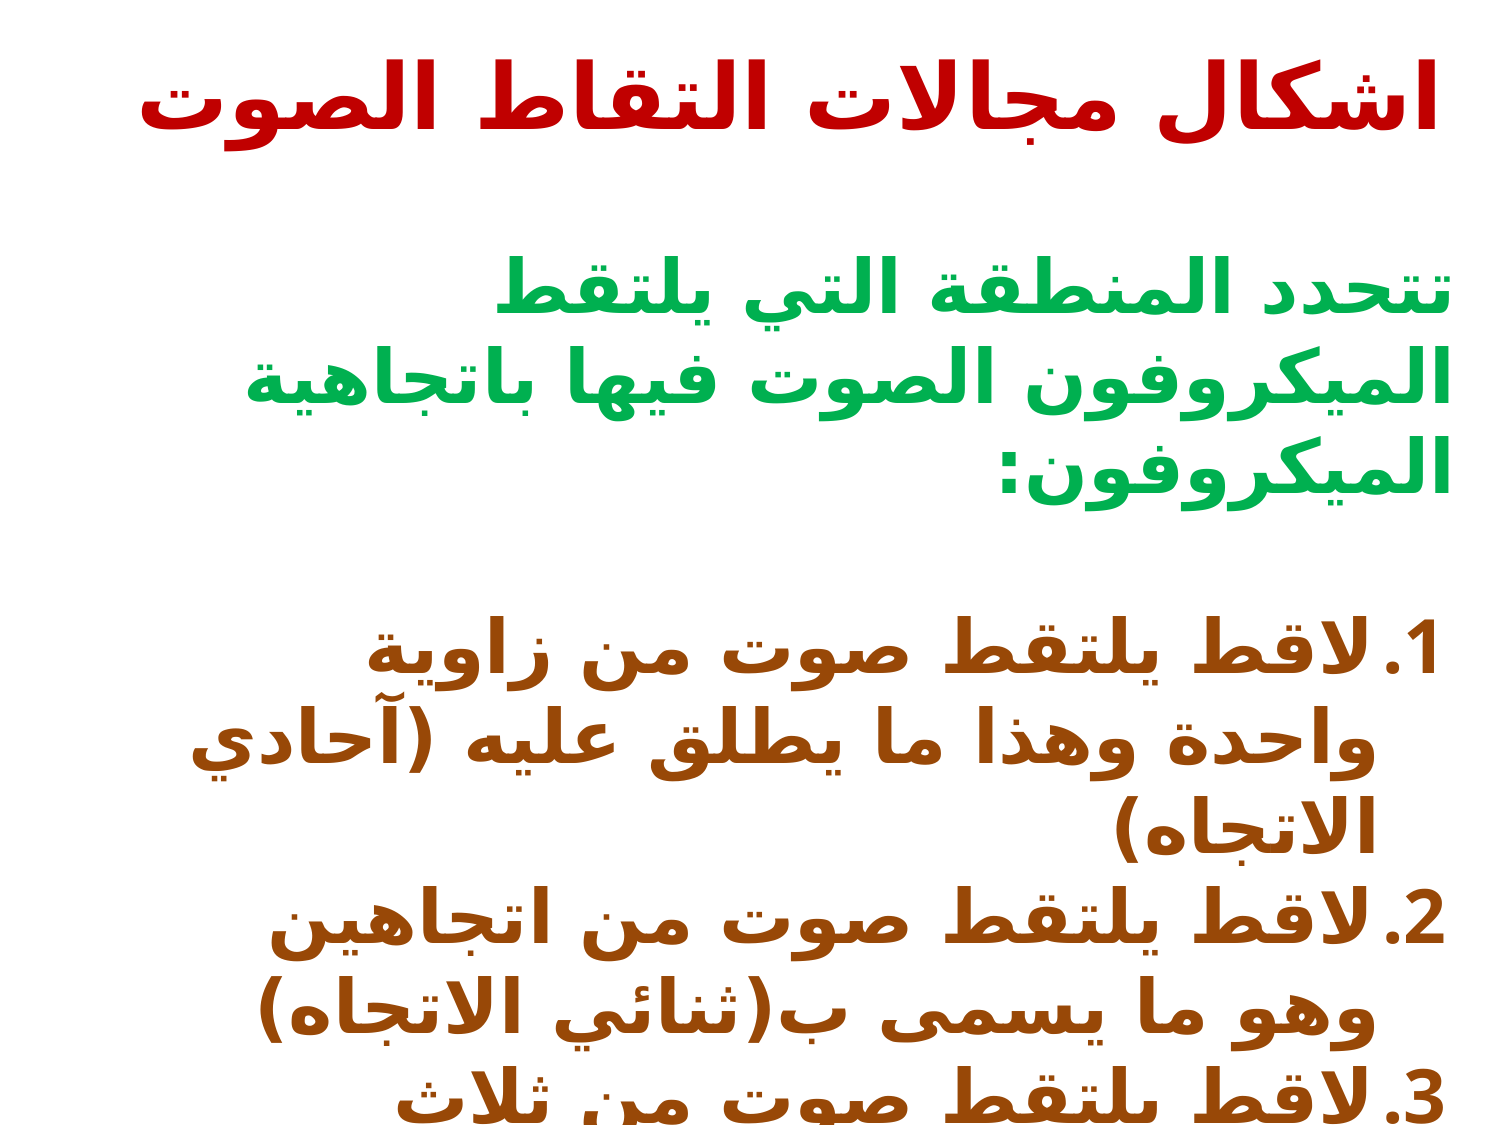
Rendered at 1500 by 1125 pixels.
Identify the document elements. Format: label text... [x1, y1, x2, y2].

text_box اشكال مجالات التقاط الصوت تتحدد المنطقة التي يلتقط الميكروفون الصوت فيها باتجاهية الميكروفون: لاقط يلتقط صوت من زاوية واحدة وهذا ما يطلق عليه (آحادي الاتجاه) لاقط يلتقط صوت من اتجاهين وهو ما يسمى ب(ثنائي الاتجاه) لاقط يلتقط صوت من ثلاث اتجاهات وهو ما يعرف ب(متعدد الاتجاهات) [110, 30, 1471, 1125]
